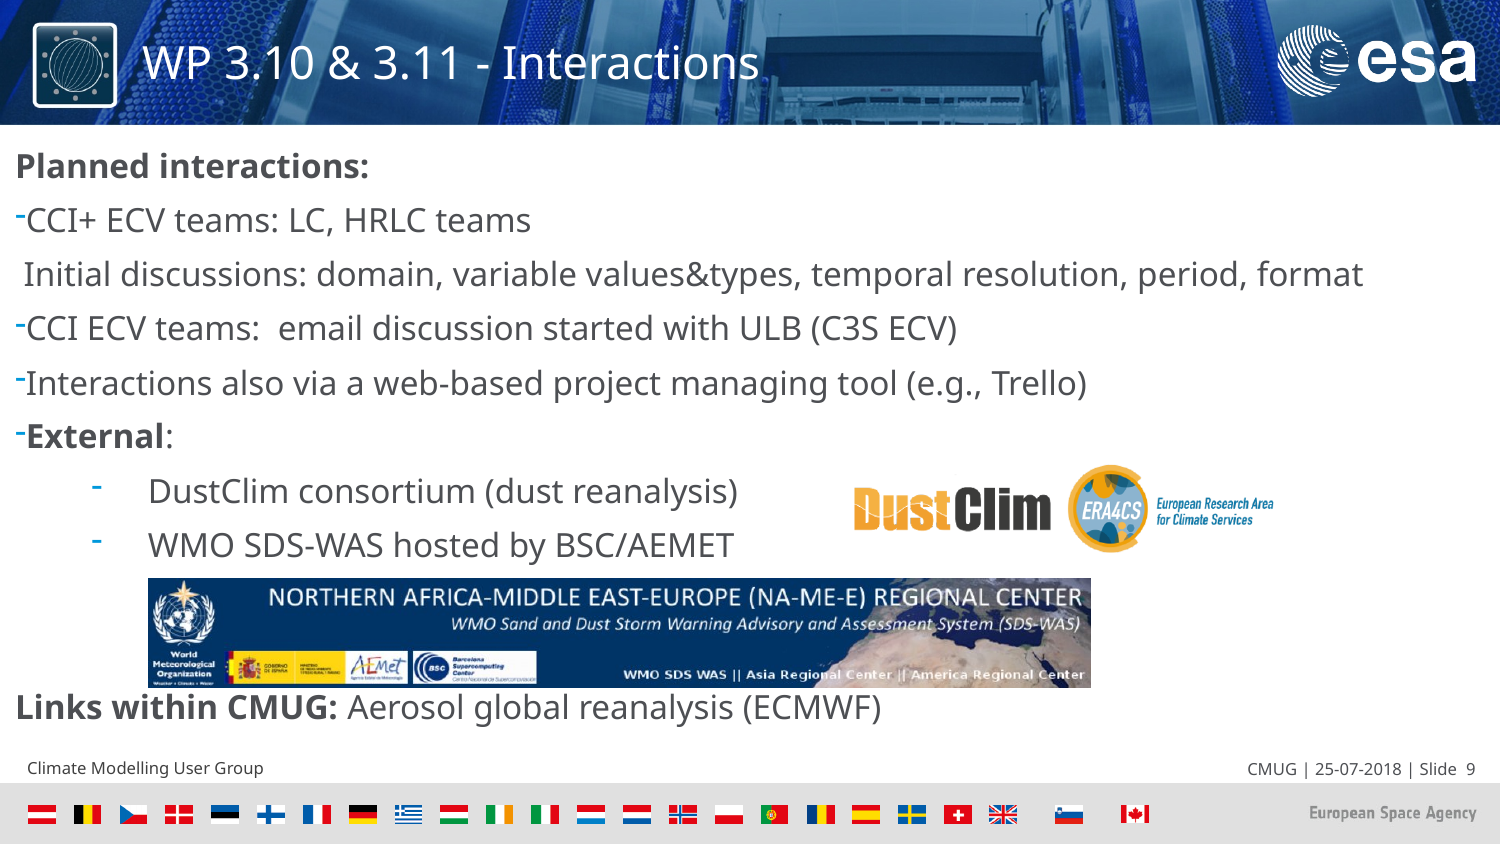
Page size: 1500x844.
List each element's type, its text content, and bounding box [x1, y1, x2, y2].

title WP 3.10 & 3.11 - Interactions [127, 26, 1269, 97]
picture [0, 783, 1500, 844]
list Planned interactions: CCI+ ECV teams: LC, HRLC teams Initial discussions: domain, variable values&types, temporal resolution, period, format CCI ECV teams: email discussion started with ULB (C3S ECV) Interactions also via a web-based project managing tool (e.g., Trello) External: DustClim consortium (dust reanalysis) WMO SDS-WAS hosted by BSC/AEMET Links within CMUG: Aerosol global reanalysis (ECMWF) [0, 129, 1500, 758]
picture [0, 0, 1500, 127]
picture [148, 578, 1091, 688]
picture [833, 445, 1284, 570]
